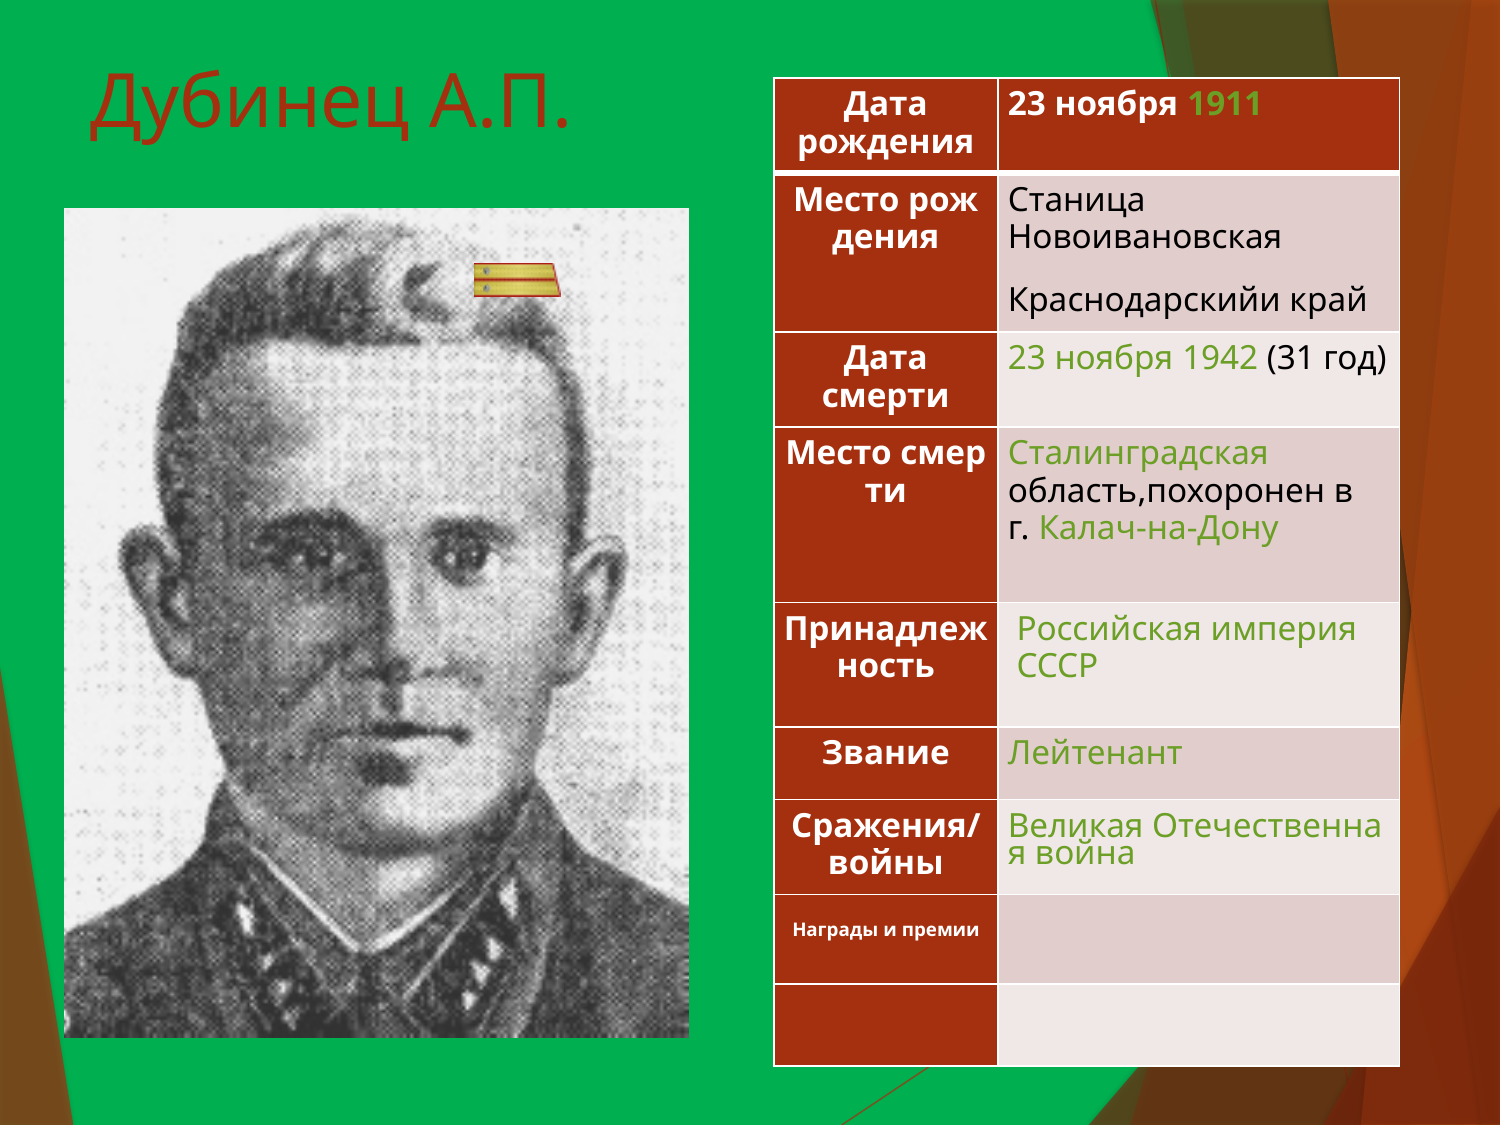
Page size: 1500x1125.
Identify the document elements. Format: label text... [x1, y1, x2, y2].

table_cell Великая Отечественная война [999, 800, 1399, 894]
table_cell [999, 895, 1399, 983]
table_cell 23 ноября 1942 (31 год) [999, 333, 1399, 426]
table_cell [775, 985, 997, 1065]
title Дубинец А.П. [75, 45, 762, 233]
table_cell Место рождения [775, 176, 997, 331]
table_cell Российская империя СССР [999, 603, 1399, 726]
table_cell Принадлежность [775, 603, 997, 726]
table_cell Звание [775, 728, 997, 799]
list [64, 207, 690, 1039]
table_cell Дата смерти [775, 333, 997, 426]
table_cell [999, 985, 1399, 1065]
table_cell Сталинградская область,похоронен в г. Калач-на-Дону [999, 428, 1399, 602]
table_header 23 ноября 1911 [999, 79, 1399, 170]
table_cell Станица Новоивановская Краснодарскийи край [999, 176, 1399, 331]
table_cell Место смерти [775, 428, 997, 602]
table_cell Награды и премии [775, 895, 997, 983]
picture [474, 263, 562, 298]
table_cell Сражения/войны [775, 800, 997, 894]
table_header Дата рождения [775, 79, 997, 170]
table_cell Лейтенант [999, 728, 1399, 799]
